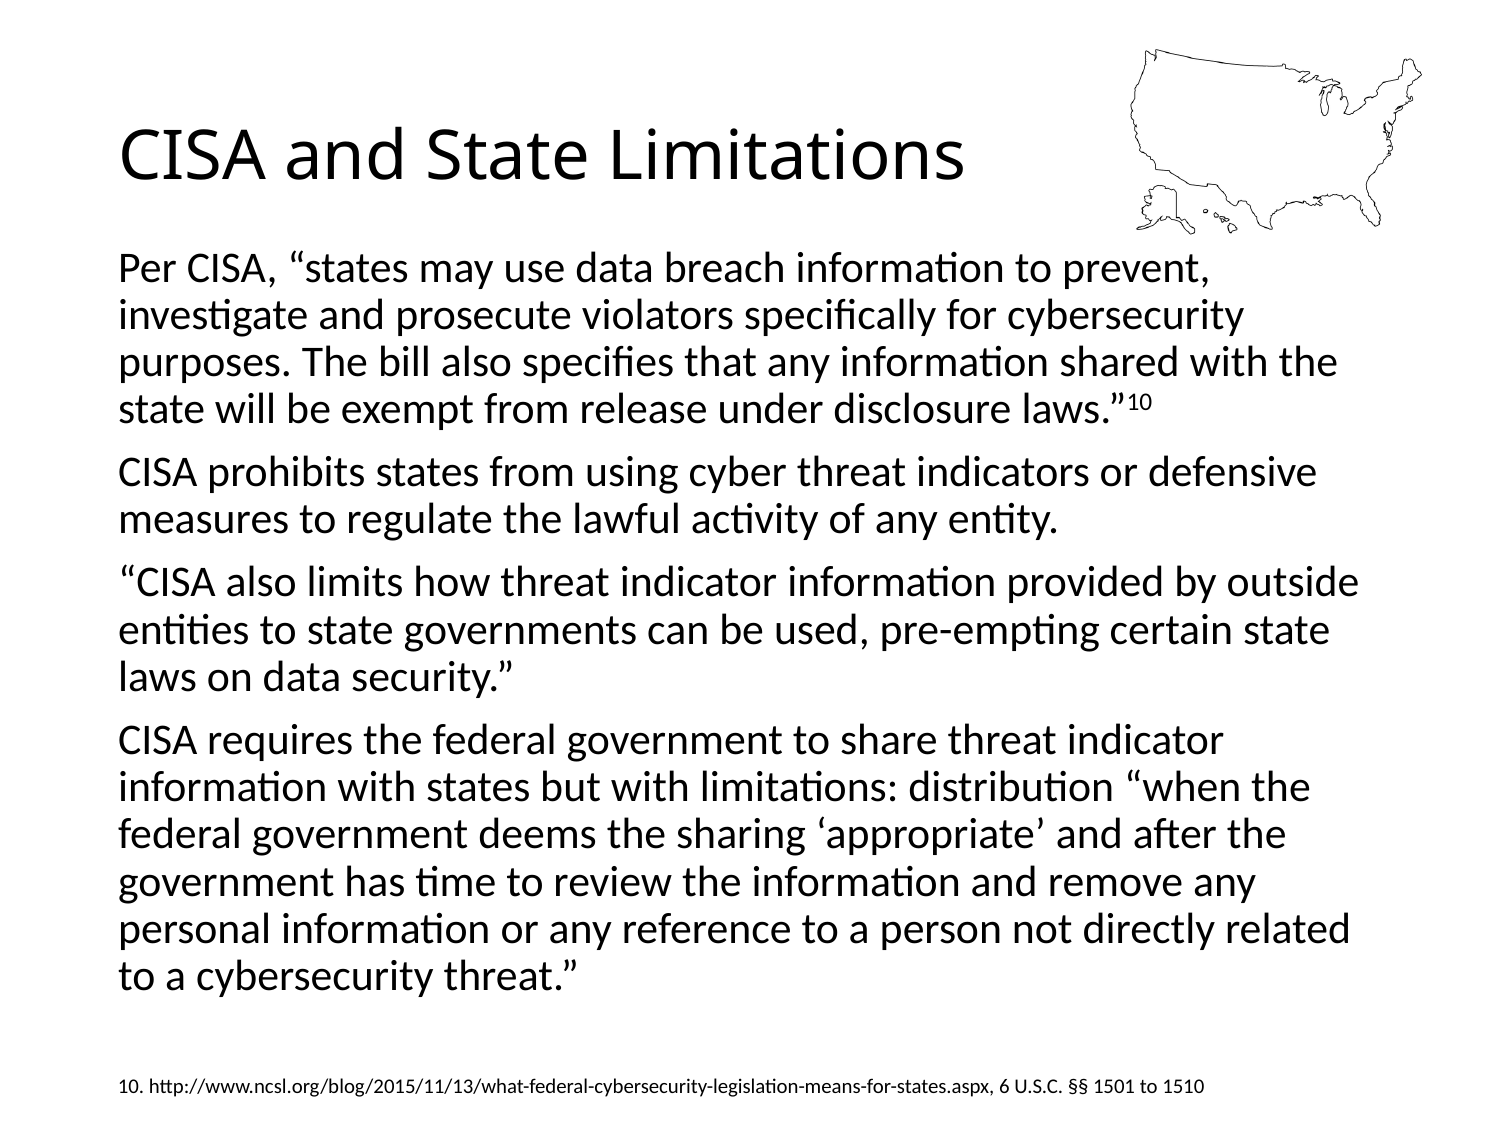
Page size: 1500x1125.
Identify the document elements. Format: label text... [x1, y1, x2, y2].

list Per CISA, “states may use data breach information to prevent, investigate and prosecute violators specifically for cybersecurity purposes. The bill also specifies that any information shared with the state will be exempt from release under disclosure laws.”10 CISA prohibits states from using cyber threat indicators or defensive measures to regulate the lawful activity of any entity. “CISA also limits how threat indicator information provided by outside entities to state governments can be used, pre-empting certain state laws on data security.” CISA requires the federal government to share threat indicator information with states but with limitations: distribution “when the federal government deems the sharing ‘appropriate’ and after the government has time to review the information and remove any personal information or any reference to a person not directly related to a cybersecurity threat.” [102, 236, 1398, 1014]
picture [1127, 48, 1425, 237]
title CISA and State Limitations [102, 48, 1127, 236]
text_box 10. http://www.ncsl.org/blog/2015/11/13/what-federal-cybersecurity-legislation-means-for-states.aspx, 6 U.S.C. §§ 1501 to 1510 [103, 1065, 1397, 1105]
